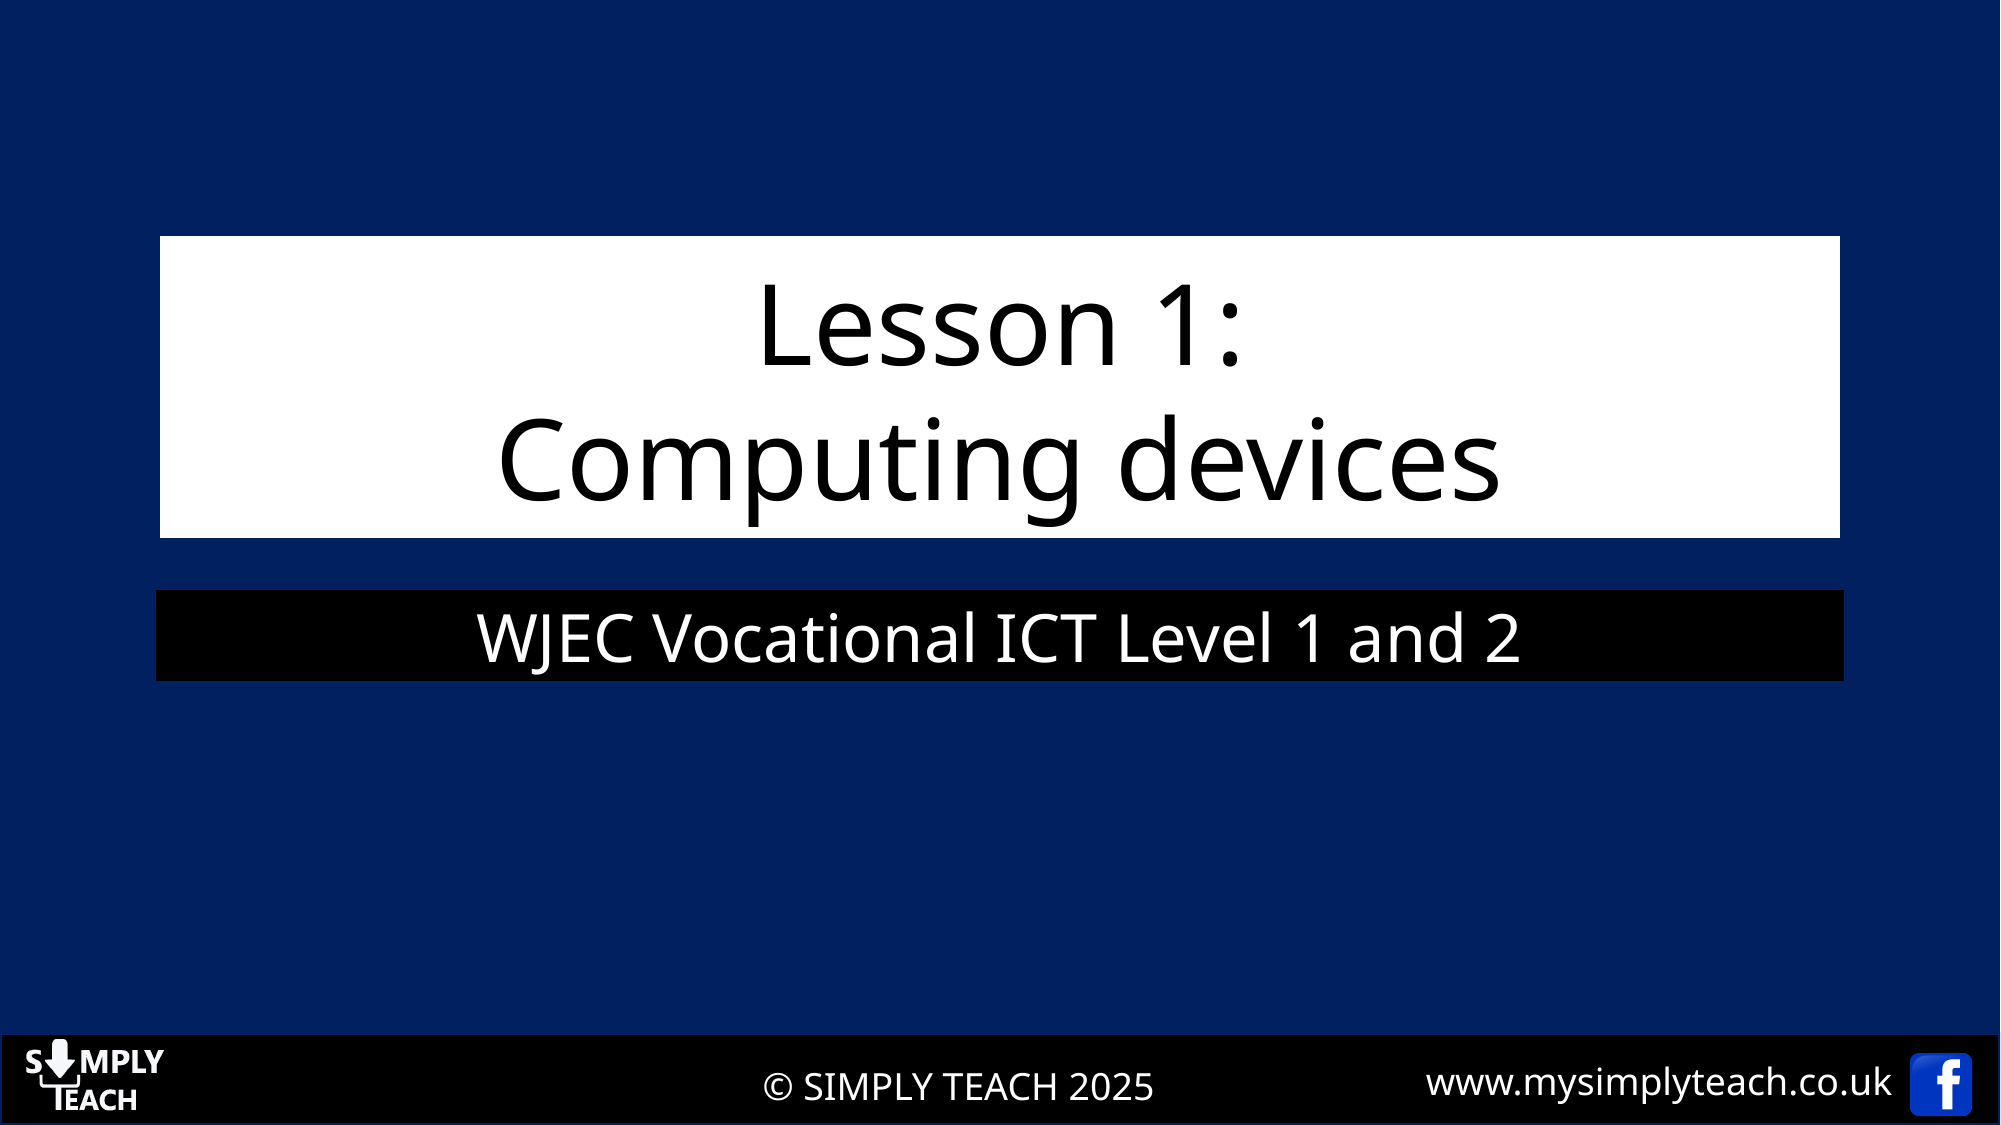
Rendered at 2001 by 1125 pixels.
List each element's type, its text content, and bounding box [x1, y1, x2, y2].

picture [15, 1033, 182, 1122]
picture [1907, 1050, 1975, 1119]
text_box WJEC Vocational ICT Level 1 and 2 [156, 591, 1844, 680]
text_box Lesson 1: Computing devices [157, 233, 1843, 542]
